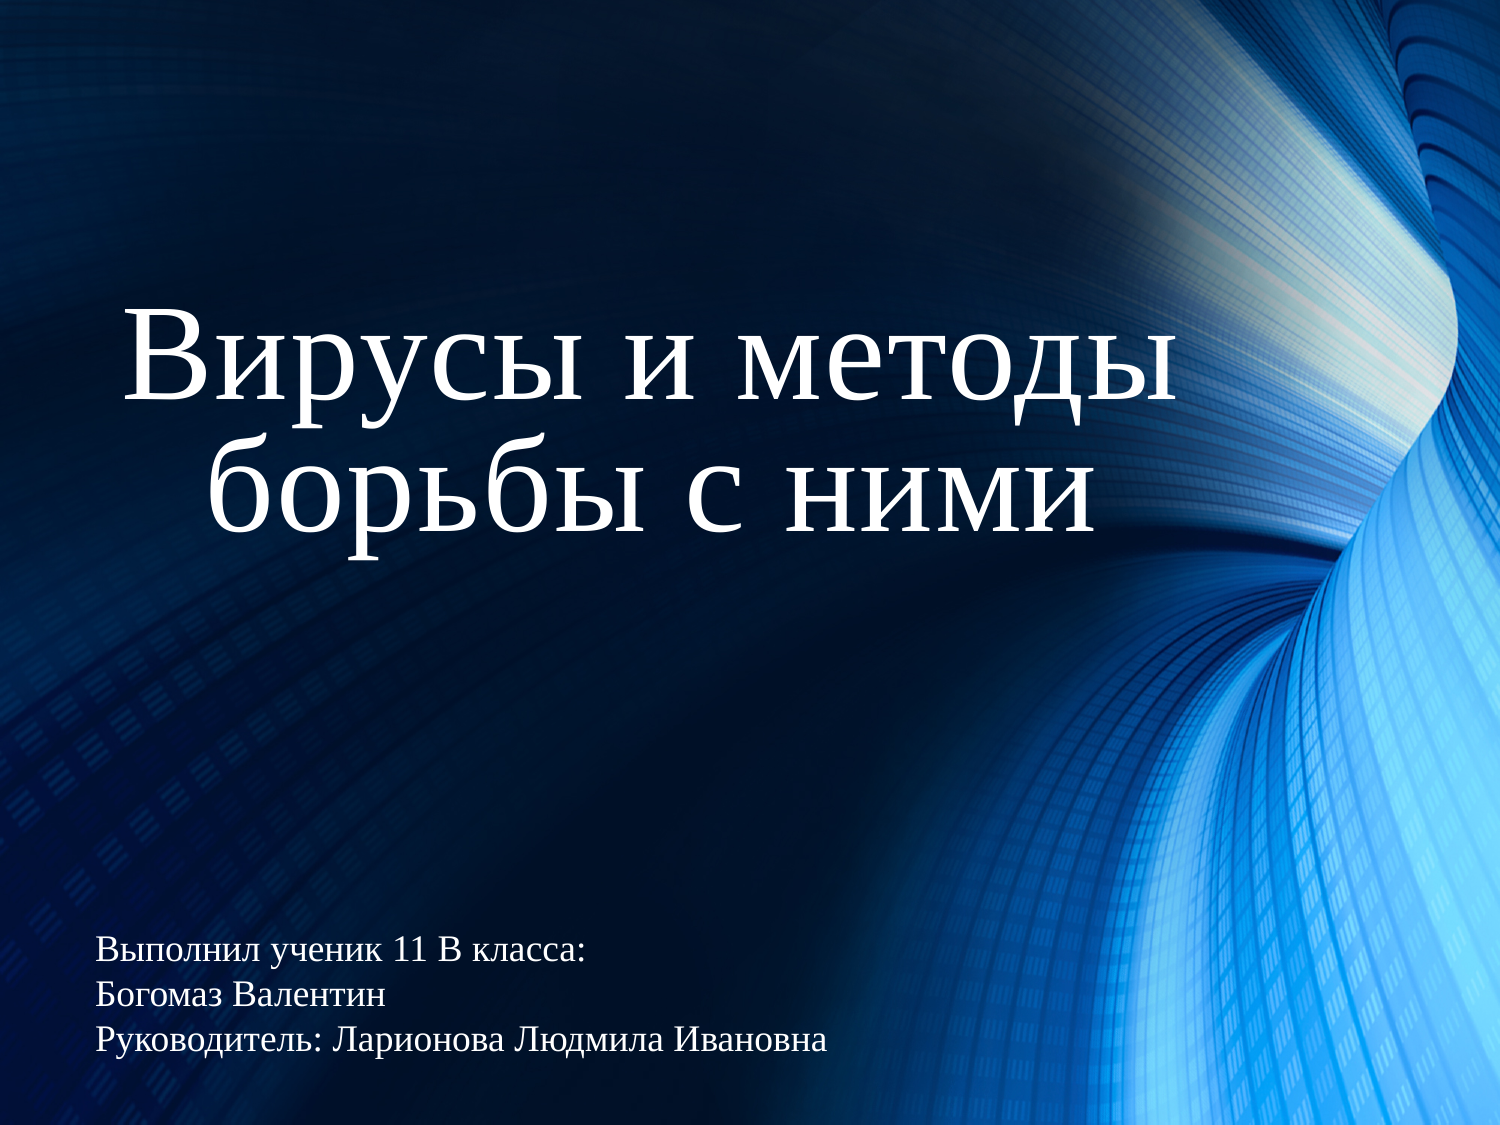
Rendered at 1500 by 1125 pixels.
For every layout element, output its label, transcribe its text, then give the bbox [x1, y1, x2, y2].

picture [0, 0, 1500, 1125]
text_box Выполнил ученик 11 В класса: Богомаз Валентин Руководитель: Ларионова Людмила Ивановна [80, 916, 844, 1067]
title Вирусы и методы борьбы с ними [100, 90, 1204, 565]
